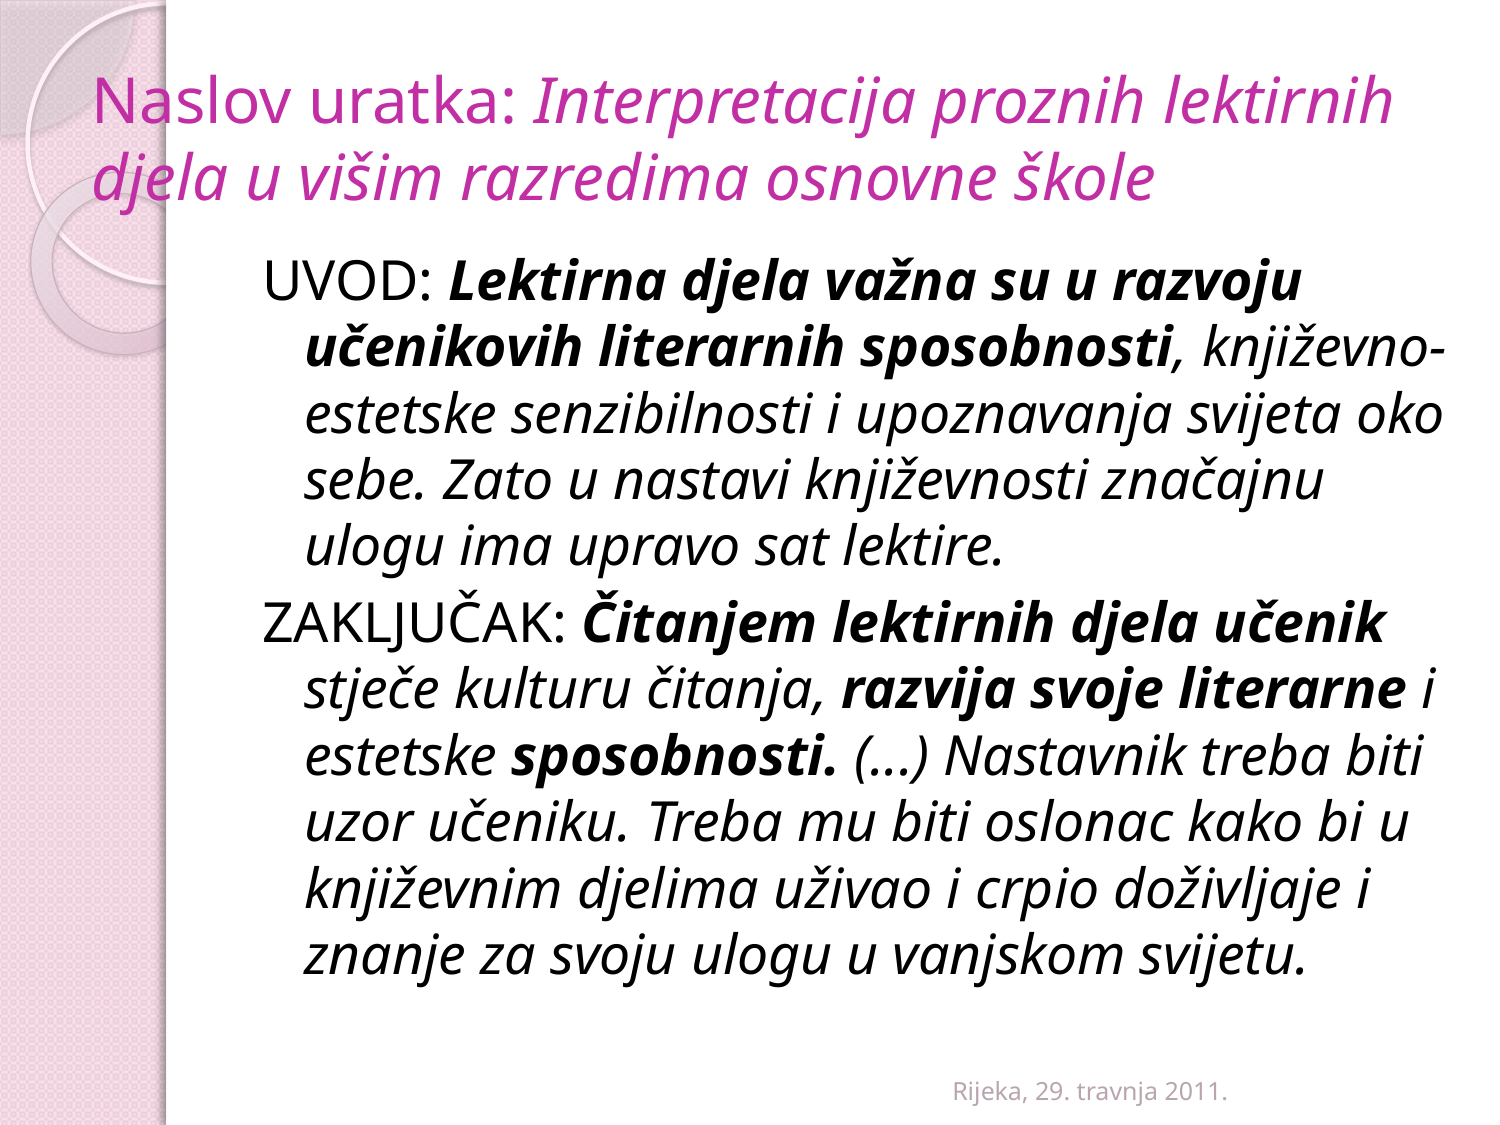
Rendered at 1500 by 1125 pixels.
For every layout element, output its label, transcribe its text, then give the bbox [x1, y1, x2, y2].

title Naslov uratka: Interpretacija proznih lektirnih djela u višim razredima osnovne škole [76, 42, 1427, 231]
footer Rijeka, 29. travnja 2011. [937, 1034, 1413, 1113]
list UVOD: Lektirna djela važna su u razvoju učenikovih literarnih sposobnosti, književno-estetske senzibilnosti i upoznavanja svijeta oko sebe. Zato u nastavi književnosti značajnu ulogu ima upravo sat lektire. ZAKLJUČAK: Čitanjem lektirnih djela učenik stječe kulturu čitanja, razvija svoje literarne i estetske sposobnosti. (...) Nastavnik treba biti uzor učeniku. Treba mu biti oslonac kako bi u književnim djelima uživao i crpio doživljaje i znanje za svoju ulogu u vanjskom svijetu. [235, 237, 1466, 1026]
